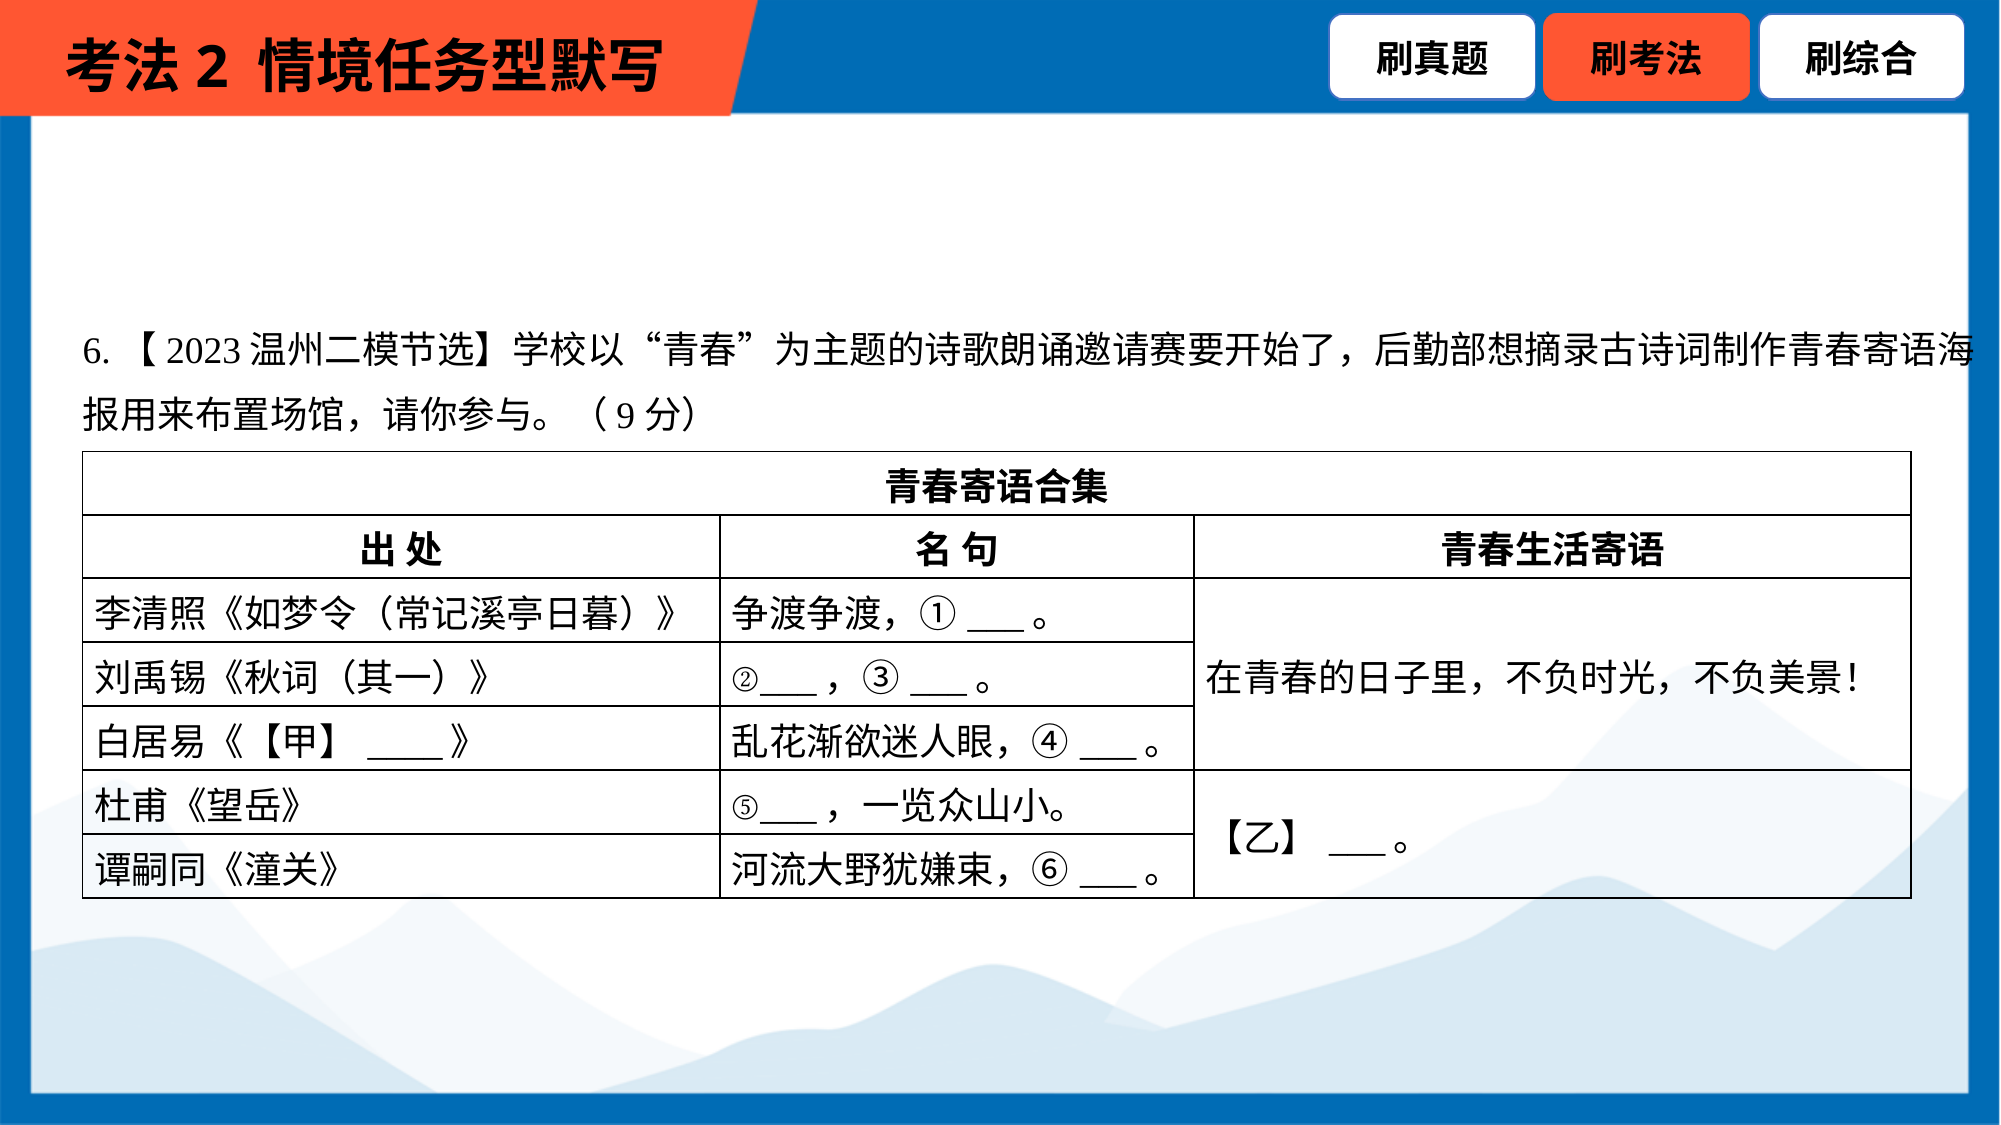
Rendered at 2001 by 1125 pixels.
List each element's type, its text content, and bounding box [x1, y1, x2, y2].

table_cell ②___，③___。 [721, 643, 1193, 705]
table_header 青春寄语合集 [83, 452, 1910, 514]
table_cell 杜甫《望岳》 [83, 771, 719, 833]
table_cell 乱花渐欲迷人眼，④___。 [721, 707, 1193, 769]
table_cell ⑤___，一览众山小。 [721, 771, 1193, 833]
table_cell 争渡争渡，①___。 [721, 579, 1193, 641]
table_cell 名 句 [721, 516, 1193, 577]
table_cell 【乙】___。 [1195, 771, 1910, 897]
table_cell 出 处 [83, 516, 719, 577]
table_cell 白居易《【甲】____》 [83, 707, 719, 769]
table_cell 在青春的日子里，不负时光，不负美景！ [1195, 579, 1910, 769]
text_box 6.【2023温州二模节选】学校以“青春”为主题的诗歌朗诵邀请赛要开始了，后勤部想摘录古诗词制作青春寄语海 报用来布置场馆，请你参与。（9分） [82, 302, 1917, 430]
table_cell 青春生活寄语 [1195, 516, 1910, 577]
table_cell 河流大野犹嫌束，⑥___。 [721, 835, 1193, 897]
table_cell 李清照《如梦令（常记溪亭日暮）》 [83, 579, 719, 641]
table_cell 谭嗣同《潼关》 [83, 835, 719, 897]
picture [0, 0, 2000, 1125]
table_cell 刘禹锡《秋词（其一）》 [83, 643, 719, 705]
